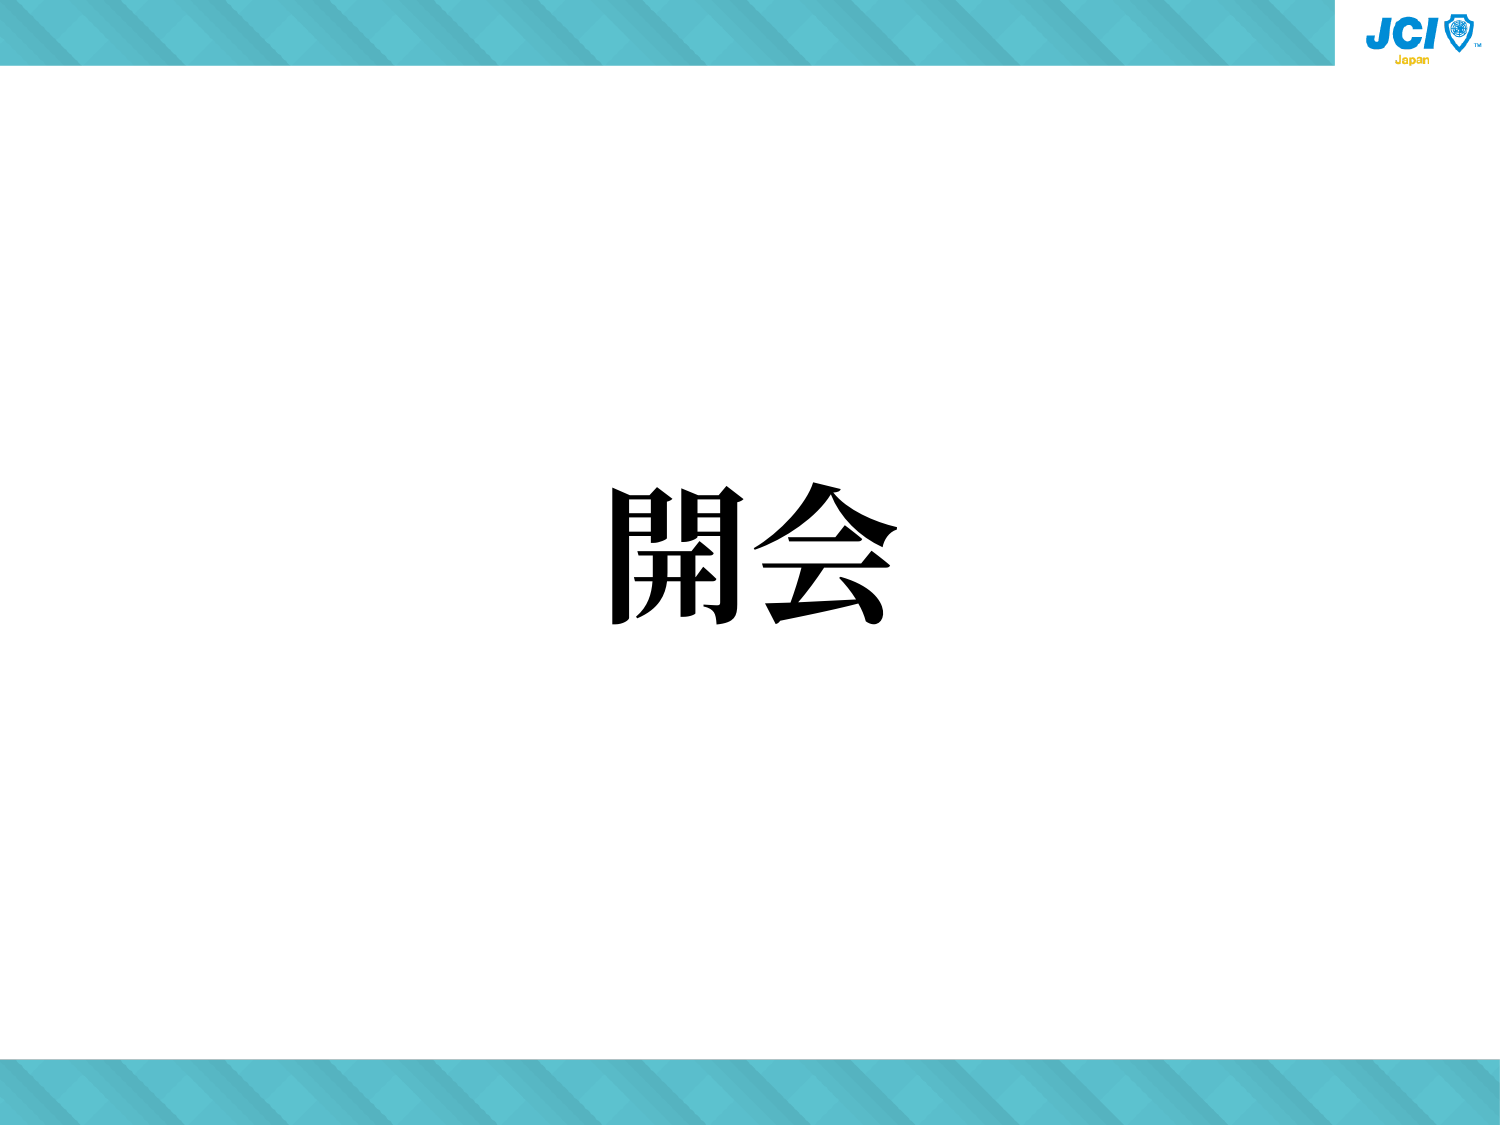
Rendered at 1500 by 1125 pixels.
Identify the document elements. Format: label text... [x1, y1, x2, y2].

picture [0, 0, 1500, 1125]
text_box 開会 [112, 141, 1388, 984]
